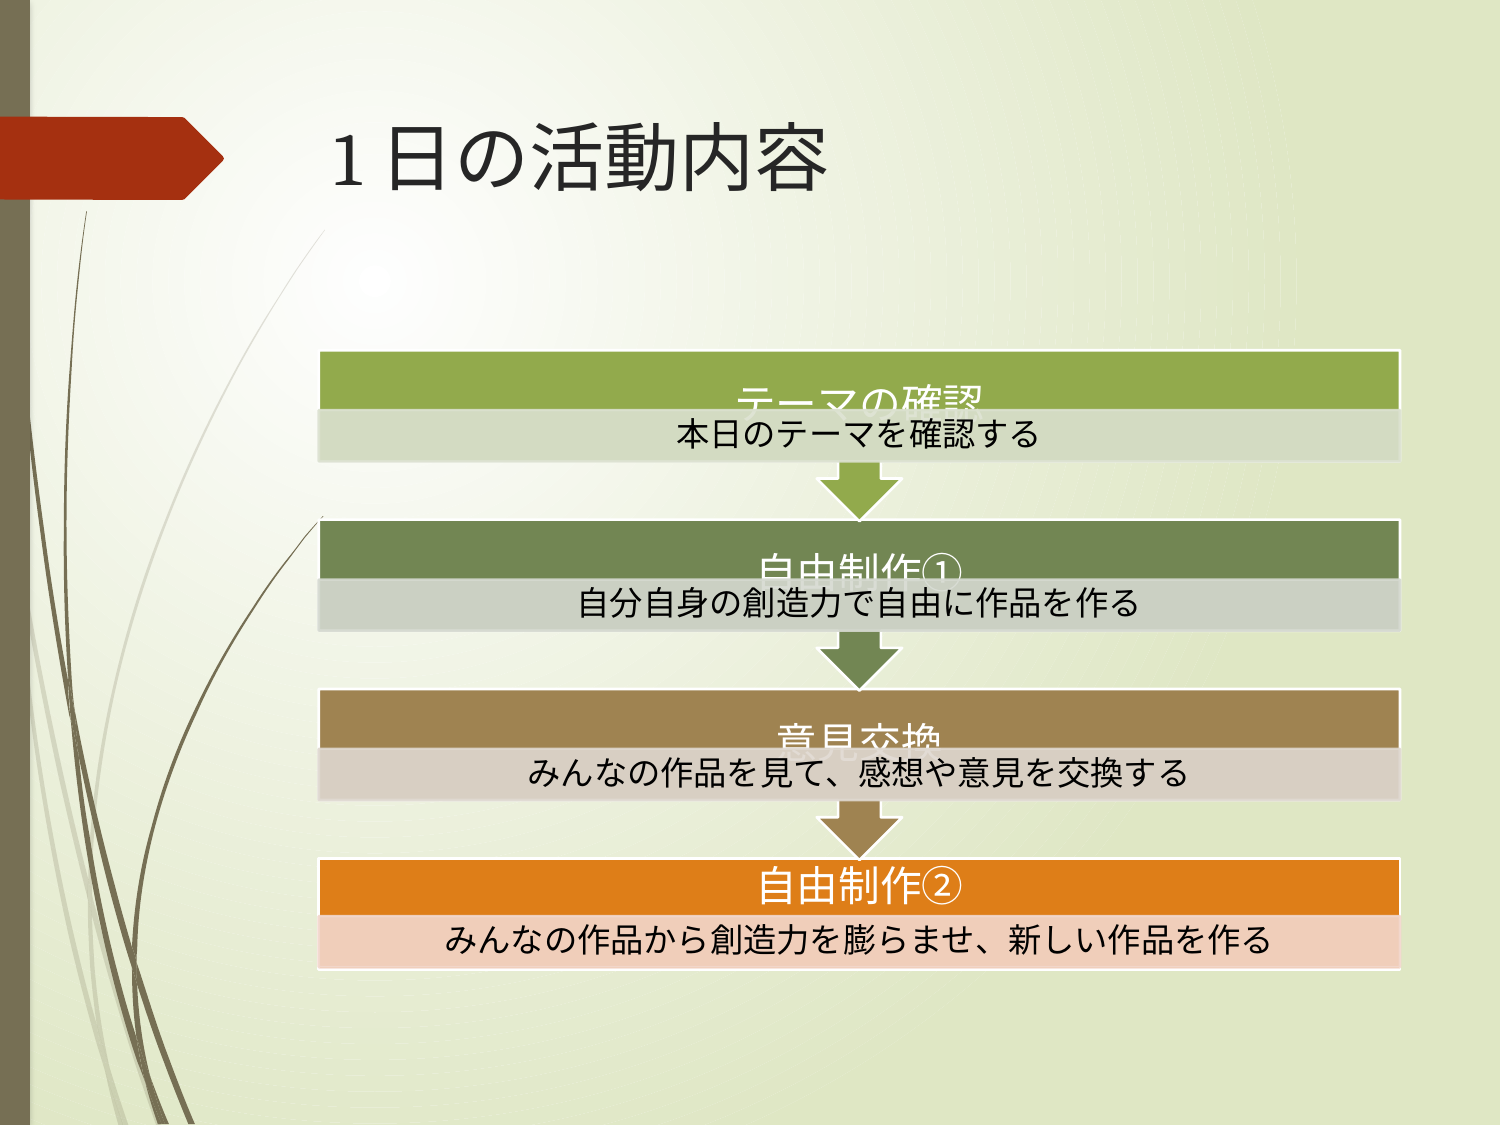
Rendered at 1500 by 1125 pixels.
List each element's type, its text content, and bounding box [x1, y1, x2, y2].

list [318, 349, 1401, 971]
title 1日の活動内容 [319, 102, 1400, 313]
